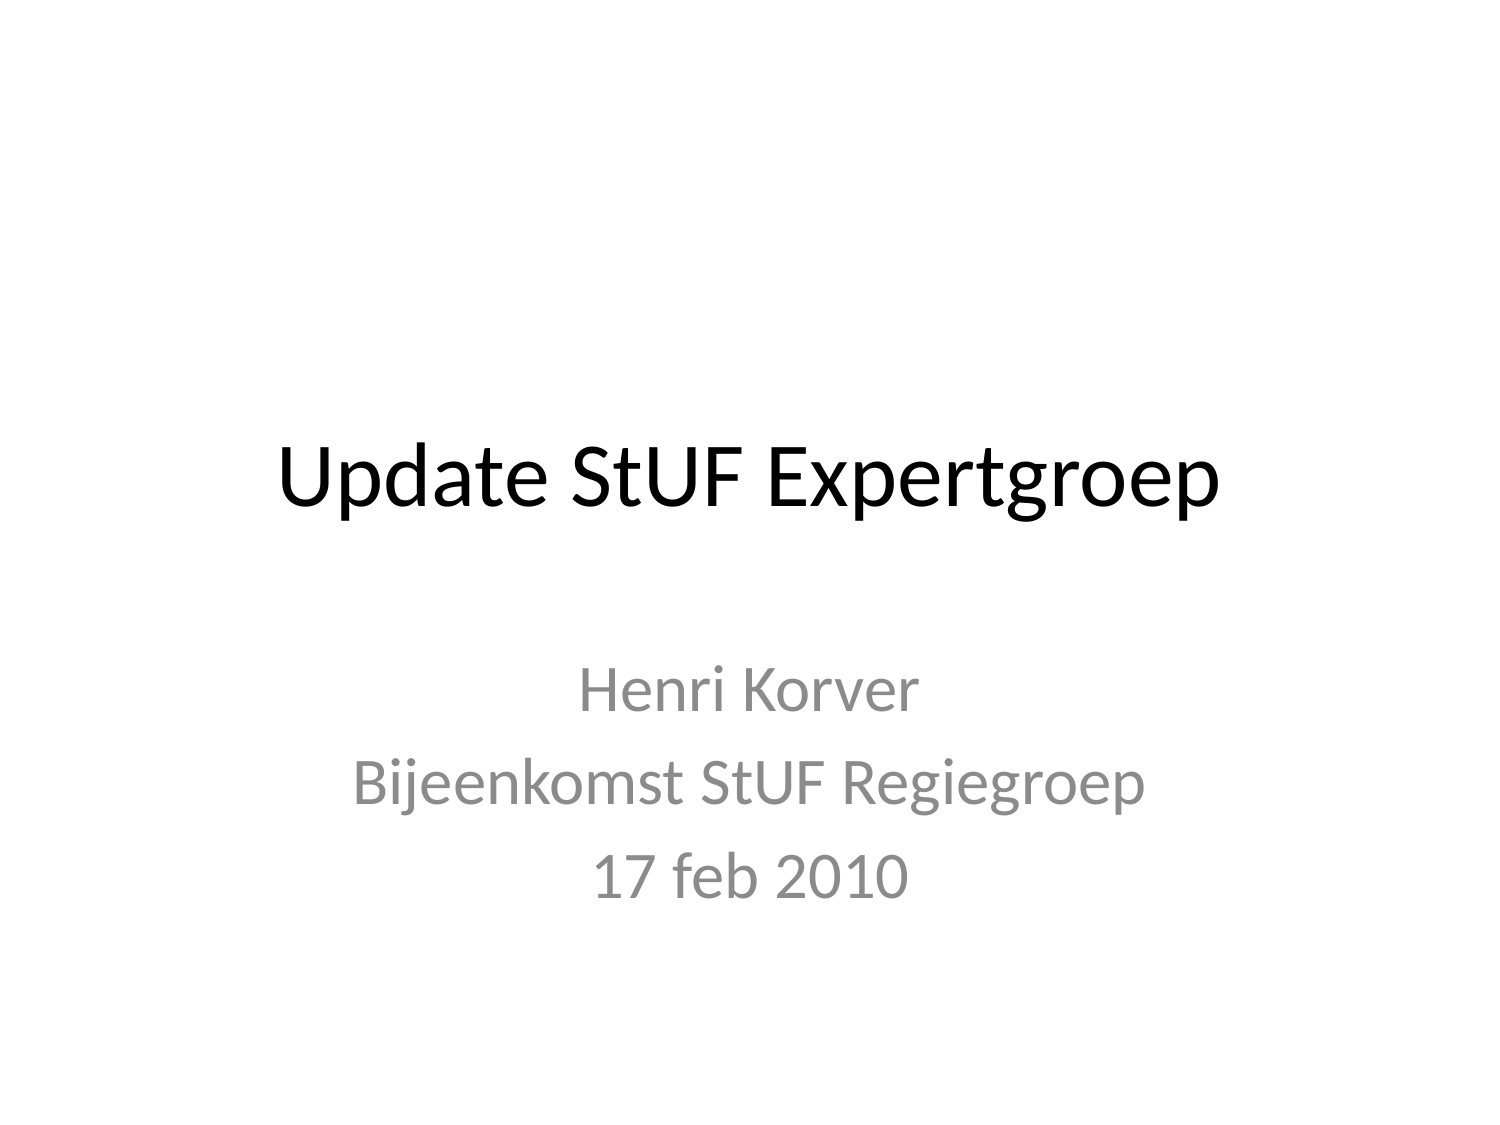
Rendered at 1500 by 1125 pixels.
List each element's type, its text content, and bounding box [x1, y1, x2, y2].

title Update StUF Expertgroep [112, 349, 1388, 591]
subtitle Henri Korver Bijeenkomst StUF Regiegroep 17 feb 2010 [225, 637, 1275, 925]
